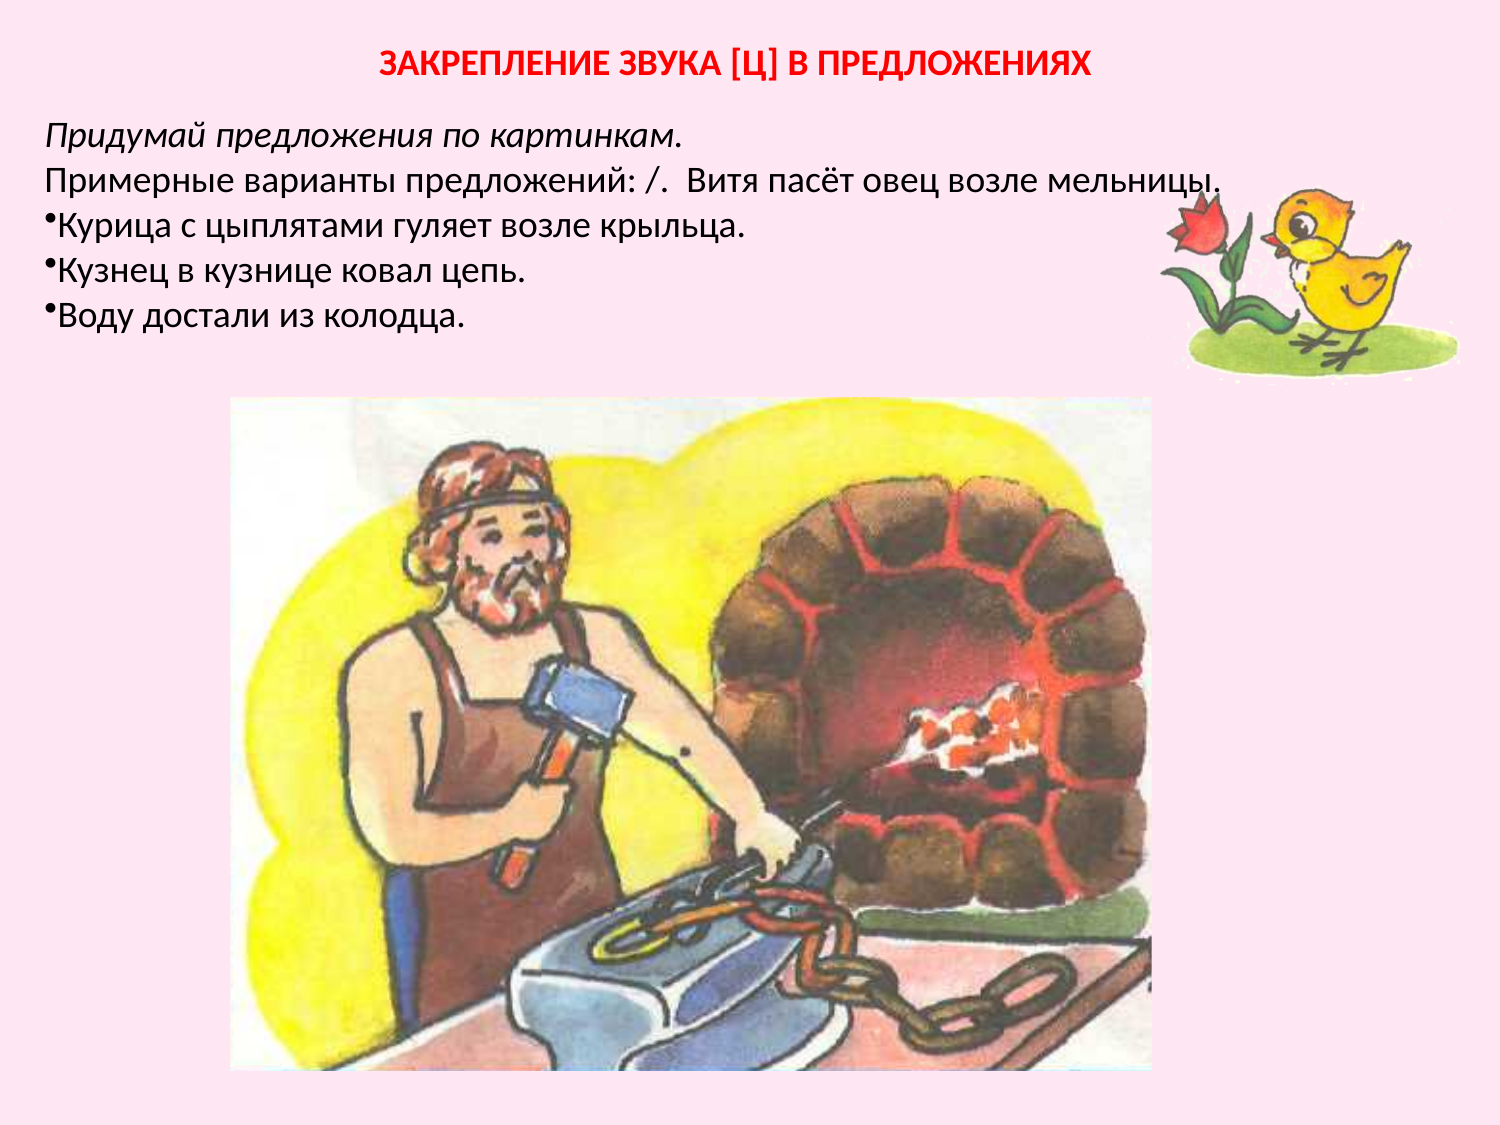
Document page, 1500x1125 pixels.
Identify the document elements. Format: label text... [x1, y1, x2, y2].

picture [229, 396, 1152, 1071]
text_box ЗАКРЕПЛЕНИЕ ЗВУКА [Ц] В ПРЕДЛОЖЕНИЯХ [364, 30, 1108, 91]
picture [1139, 160, 1473, 388]
text_box Придумай предложения по картинкам. Примерные варианты предложений: /. Витя пасёт овец возле мельницы. Курица с цыплятами гуляет возле крыльца. Кузнец в кузнице ковал цепь. Воду достали из колодца. [29, 102, 1329, 343]
